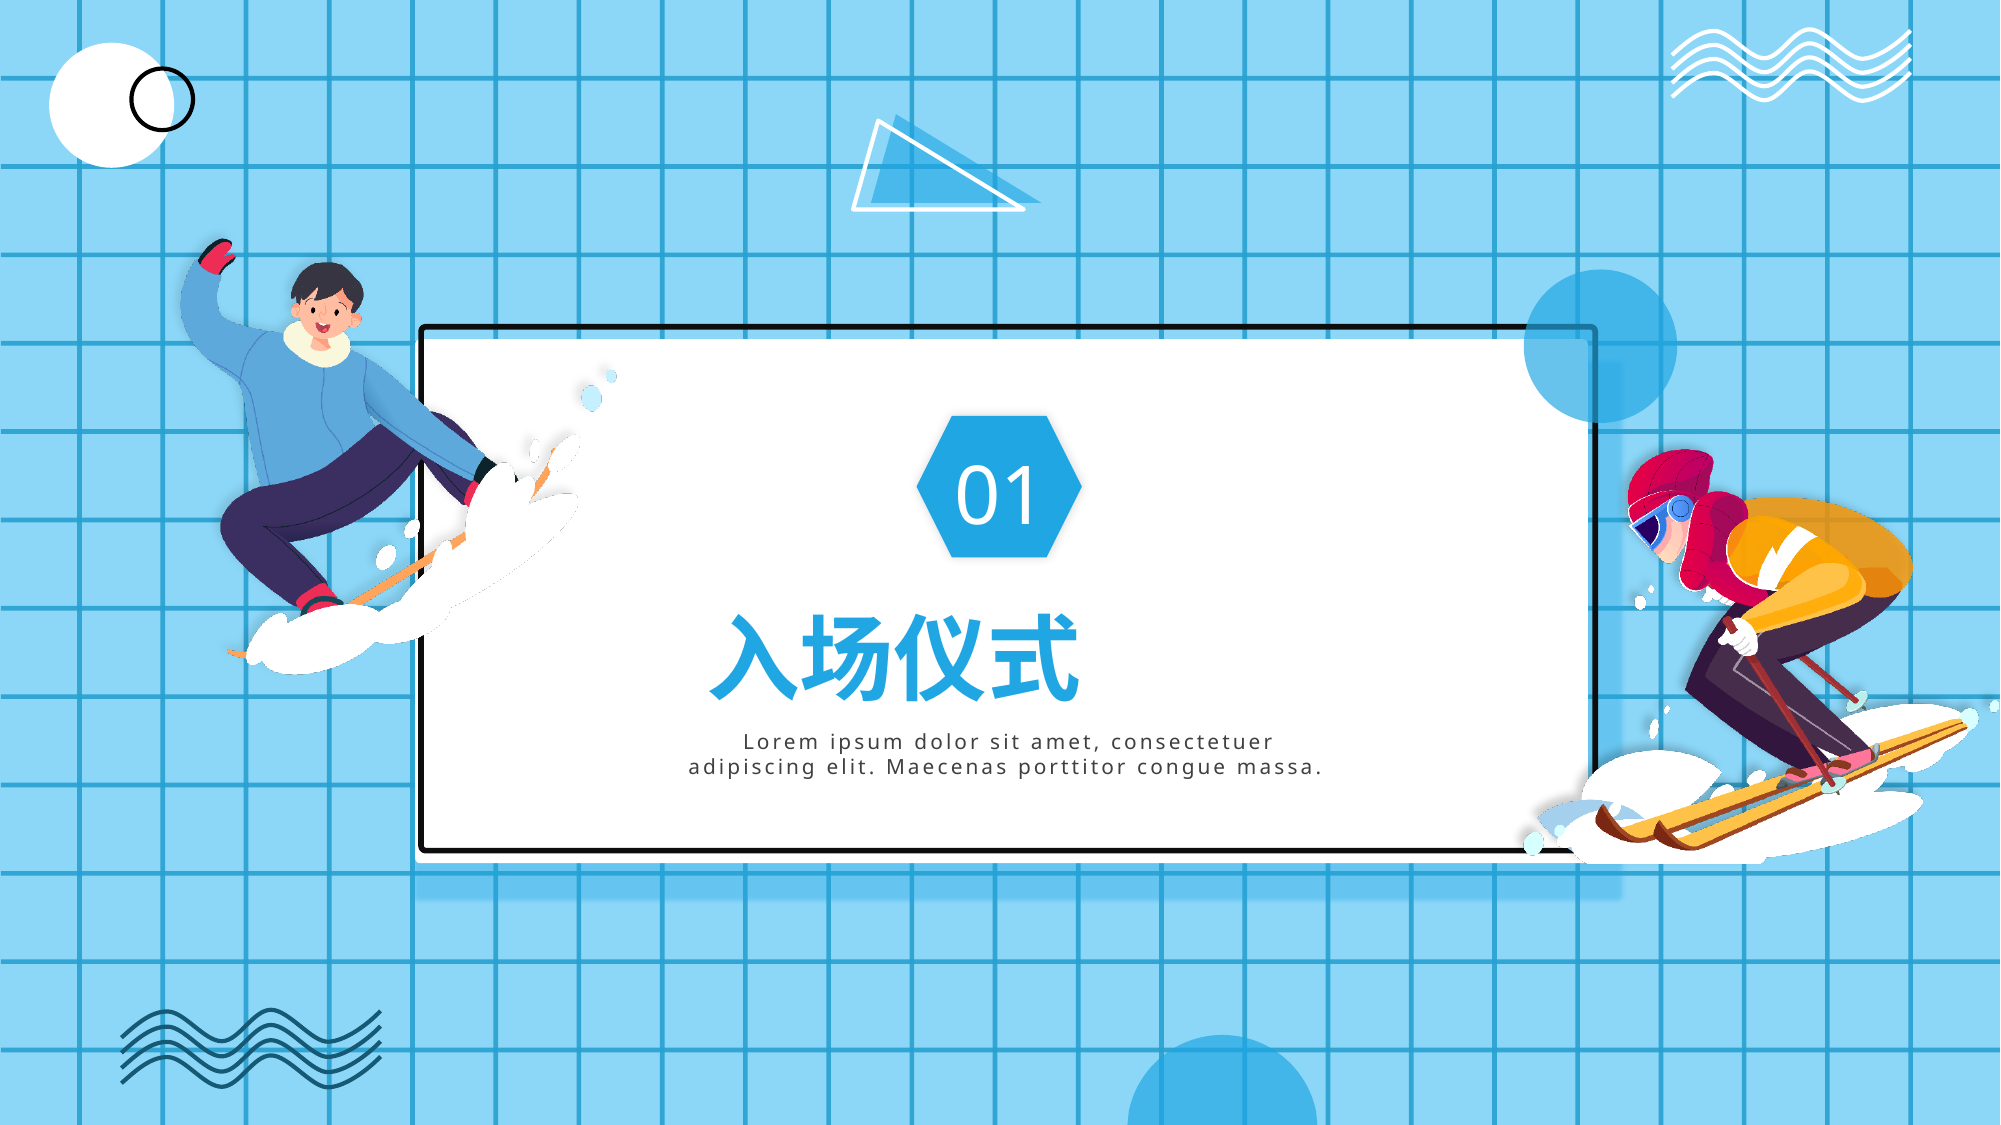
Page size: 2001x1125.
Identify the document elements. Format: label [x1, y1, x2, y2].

text_box [852, 113, 1042, 210]
picture [156, 208, 653, 705]
text_box [48, 42, 194, 168]
text_box [0, 0, 2000, 1125]
picture [1503, 428, 2000, 864]
text_box [672, 592, 1346, 788]
text_box [916, 415, 1089, 558]
text_box [121, 1009, 381, 1088]
text_box [1671, 29, 1911, 101]
text_box [414, 326, 1596, 864]
